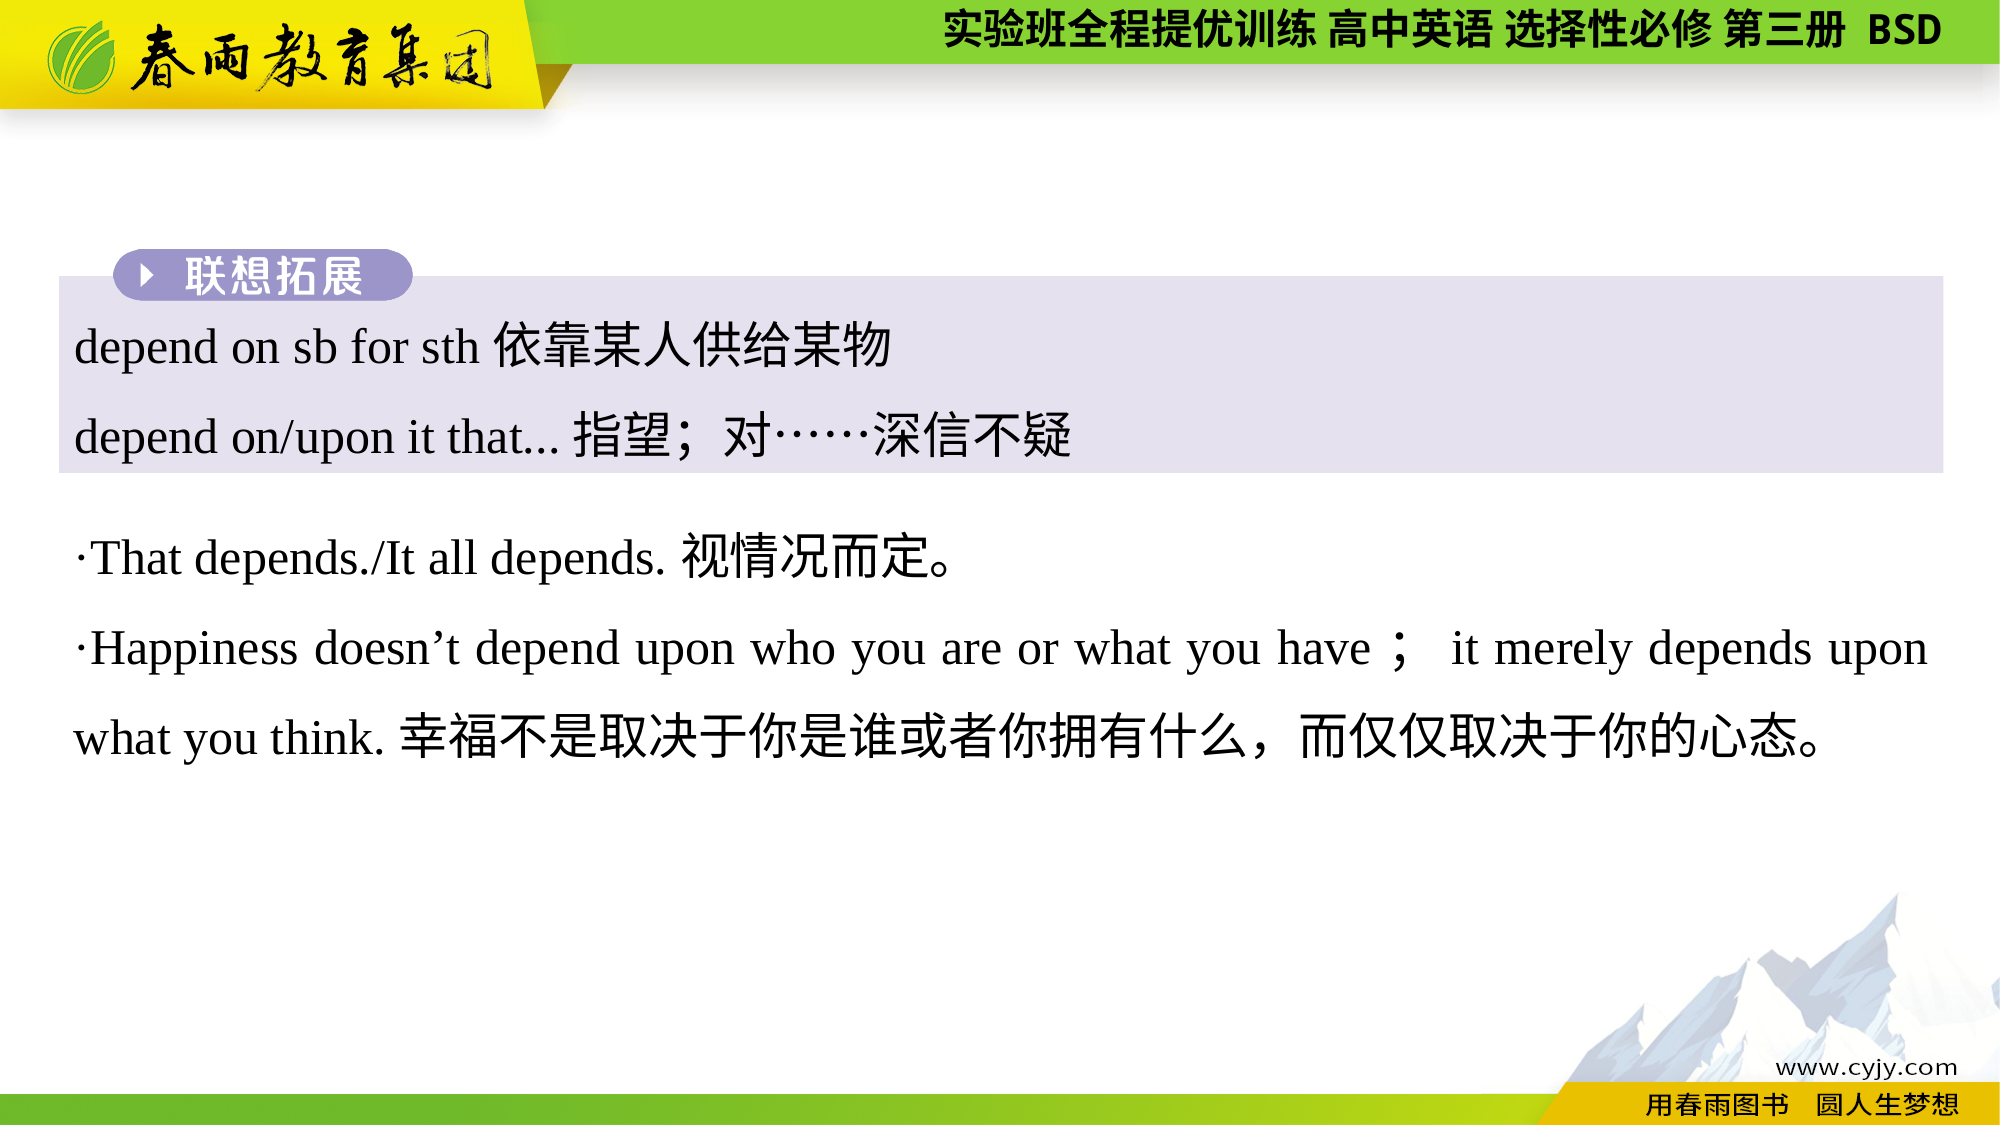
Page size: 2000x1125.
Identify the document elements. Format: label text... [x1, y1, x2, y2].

text_box ·That depends./It all depends.视情况而定。 ·Happiness doesn’t depend upon who you are or what you have；it merely depends upon what you think.幸福不是取决于你是谁或者你拥有什么，而仅仅取决于你的心态。 [59, 487, 1944, 772]
list depend on sb for sth依靠某人供给某物 depend on/upon it that...指望；对……深信不疑 [59, 276, 1944, 473]
picture [0, 0, 2000, 1125]
